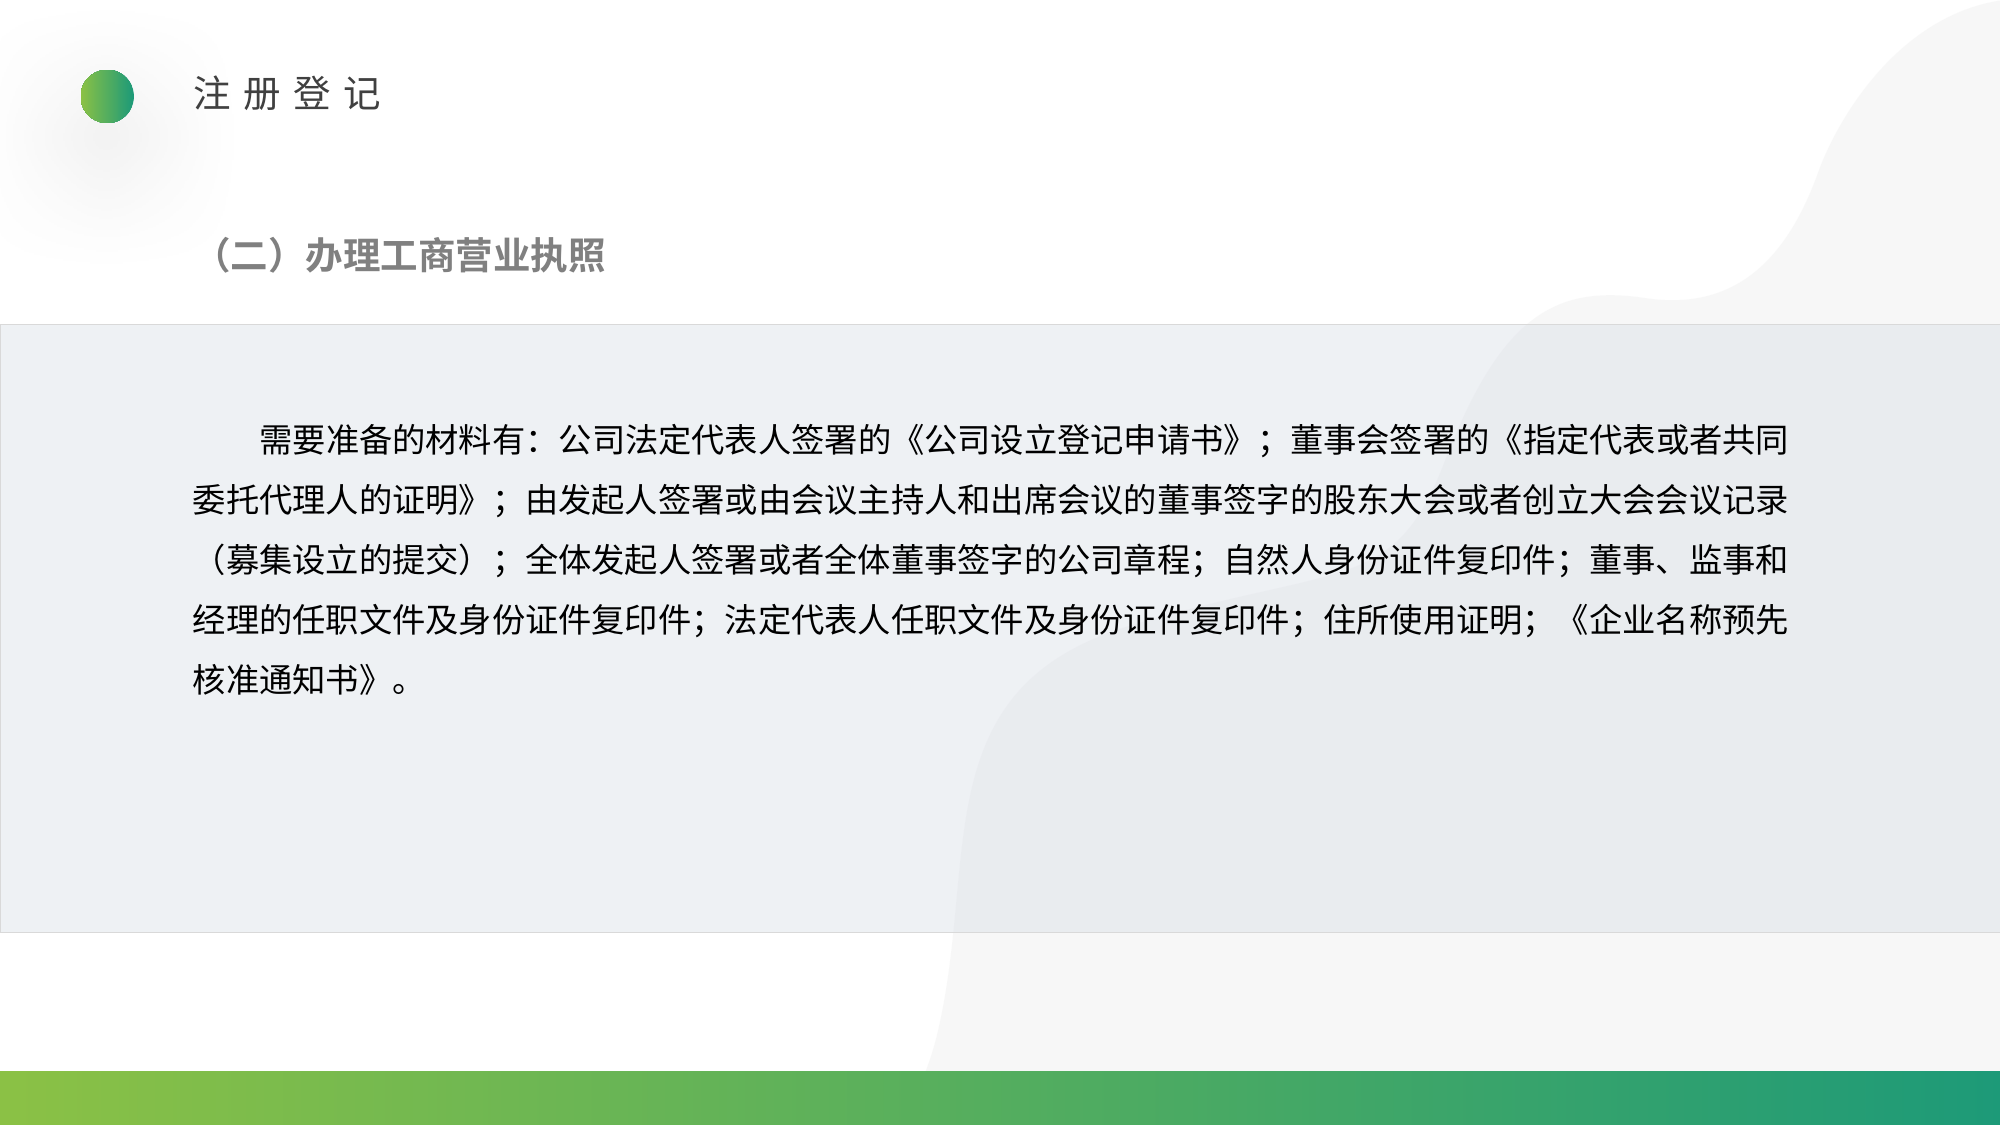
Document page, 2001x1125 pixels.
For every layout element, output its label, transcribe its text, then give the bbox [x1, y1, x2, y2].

text_box [0, 323, 2000, 933]
text_box （二）办理工商营业执照 [178, 224, 687, 284]
text_box 注册登记 [178, 62, 749, 123]
text_box 需要准备的材料有：公司法定代表人签署的《公司设立登记申请书》；董事会签署的《指定代表或者共同委托代理人的证明》；由发起人签署或由会议主持人和出席会议的董事签字的股东大会或者创立大会会议记录（募集设立的提交）；全体发起人签署或者全体董事签字的公司章程；自然人身份证件复印件；董事、监事和经理的任职文件及身份证件复印件；法定代表人任职文件及身份证件复印件；住所使用证明；《企业名称预先核准通知书》。 [178, 392, 1822, 707]
